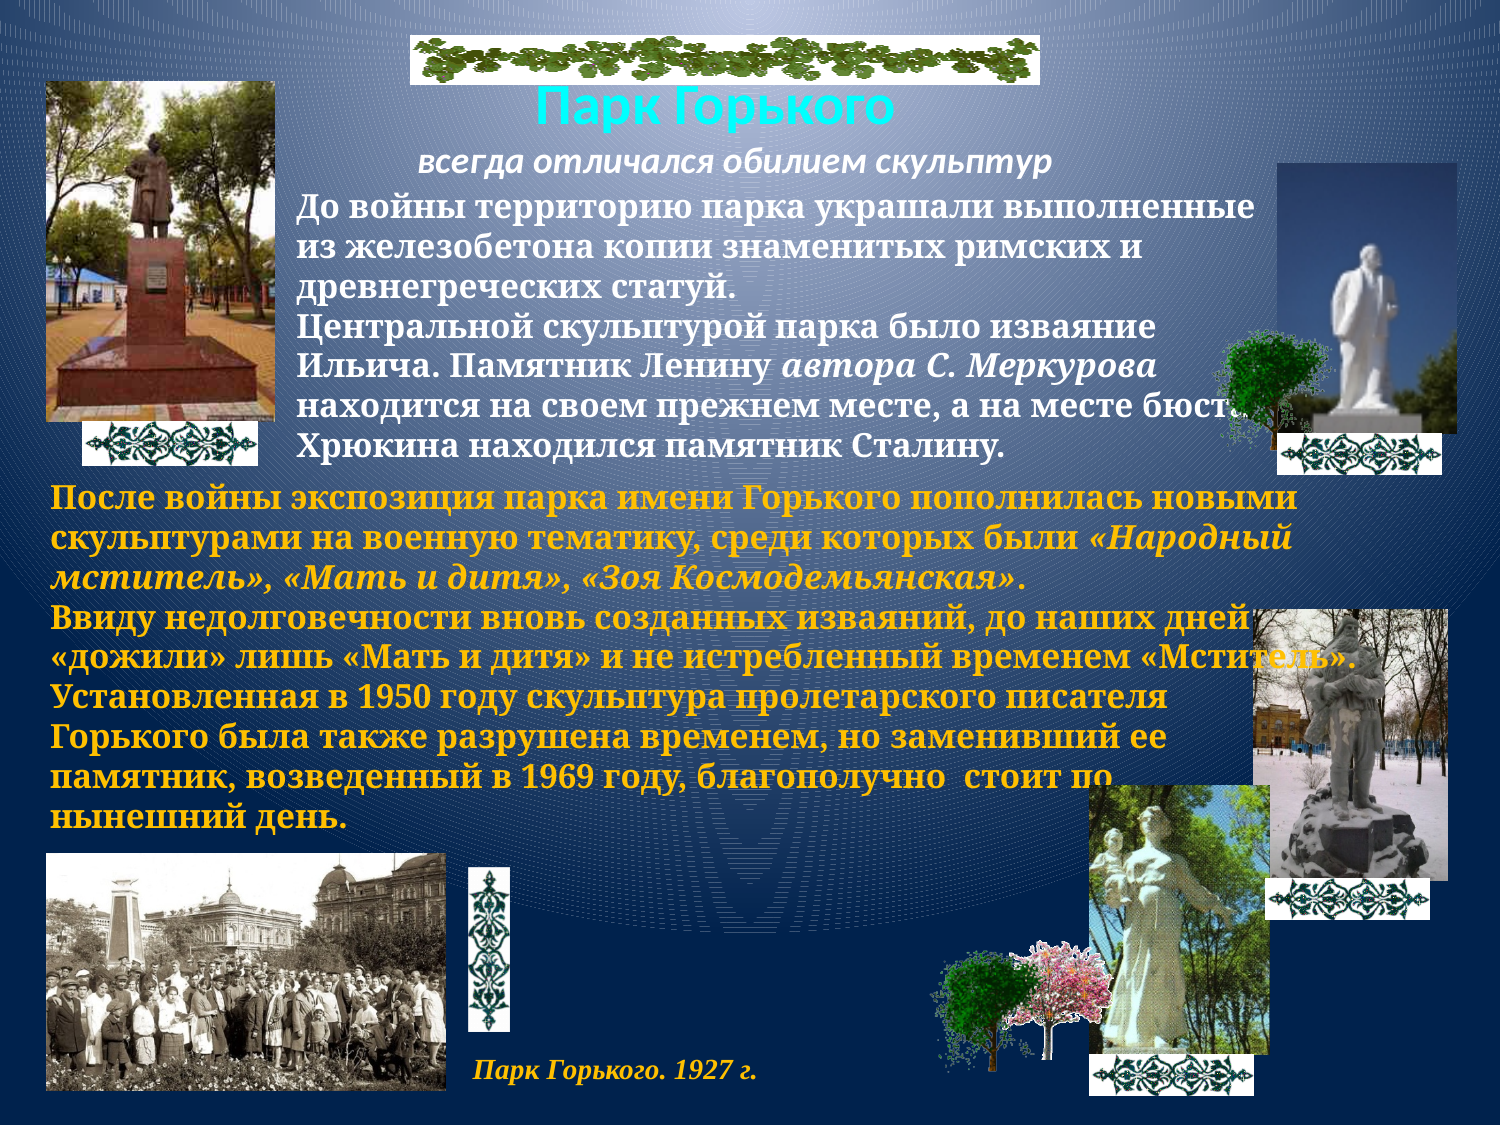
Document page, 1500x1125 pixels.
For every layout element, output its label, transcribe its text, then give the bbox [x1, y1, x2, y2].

picture [925, 609, 1448, 1096]
picture [1206, 316, 1442, 475]
text_box Парк Горького. 1927 г. [457, 1042, 774, 1093]
text_box После войны экспозиция парка имени Горького пополнилась новыми скульптурами на военную тематику, среди которых были «Народный мститель», «Мать и дитя», «Зоя Космодемьянская». Ввиду недолговечности вновь созданных изваяний, до наших дней «дожили» лишь «Мать и дитя» и не истребленный временем «Мститель». Установленная в 1950 году скульптура пролетарского писателя Горького была также разрушена временем, но заменивший ее памятник, возведенный в 1969 году, благополучно стоит по нынешний день. [35, 468, 1500, 843]
text_box До войны территорию парка украшали выполненные из железобетона копии знаменитых римских и древнегреческих статуй. Центральной скульптурой парка было изваяние Ильича. Памятник Ленину автора С. Меркурова находится на своем прежнем месте, а на месте бюста Хрюкина находился памятник Сталину. [281, 177, 1272, 472]
picture [409, 34, 1040, 85]
picture [46, 853, 572, 1091]
text_box всегда отличался обилием скульптур [401, 128, 1068, 189]
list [1277, 163, 1457, 434]
text_box Парк Горького [58, 58, 1360, 144]
picture [46, 81, 275, 466]
